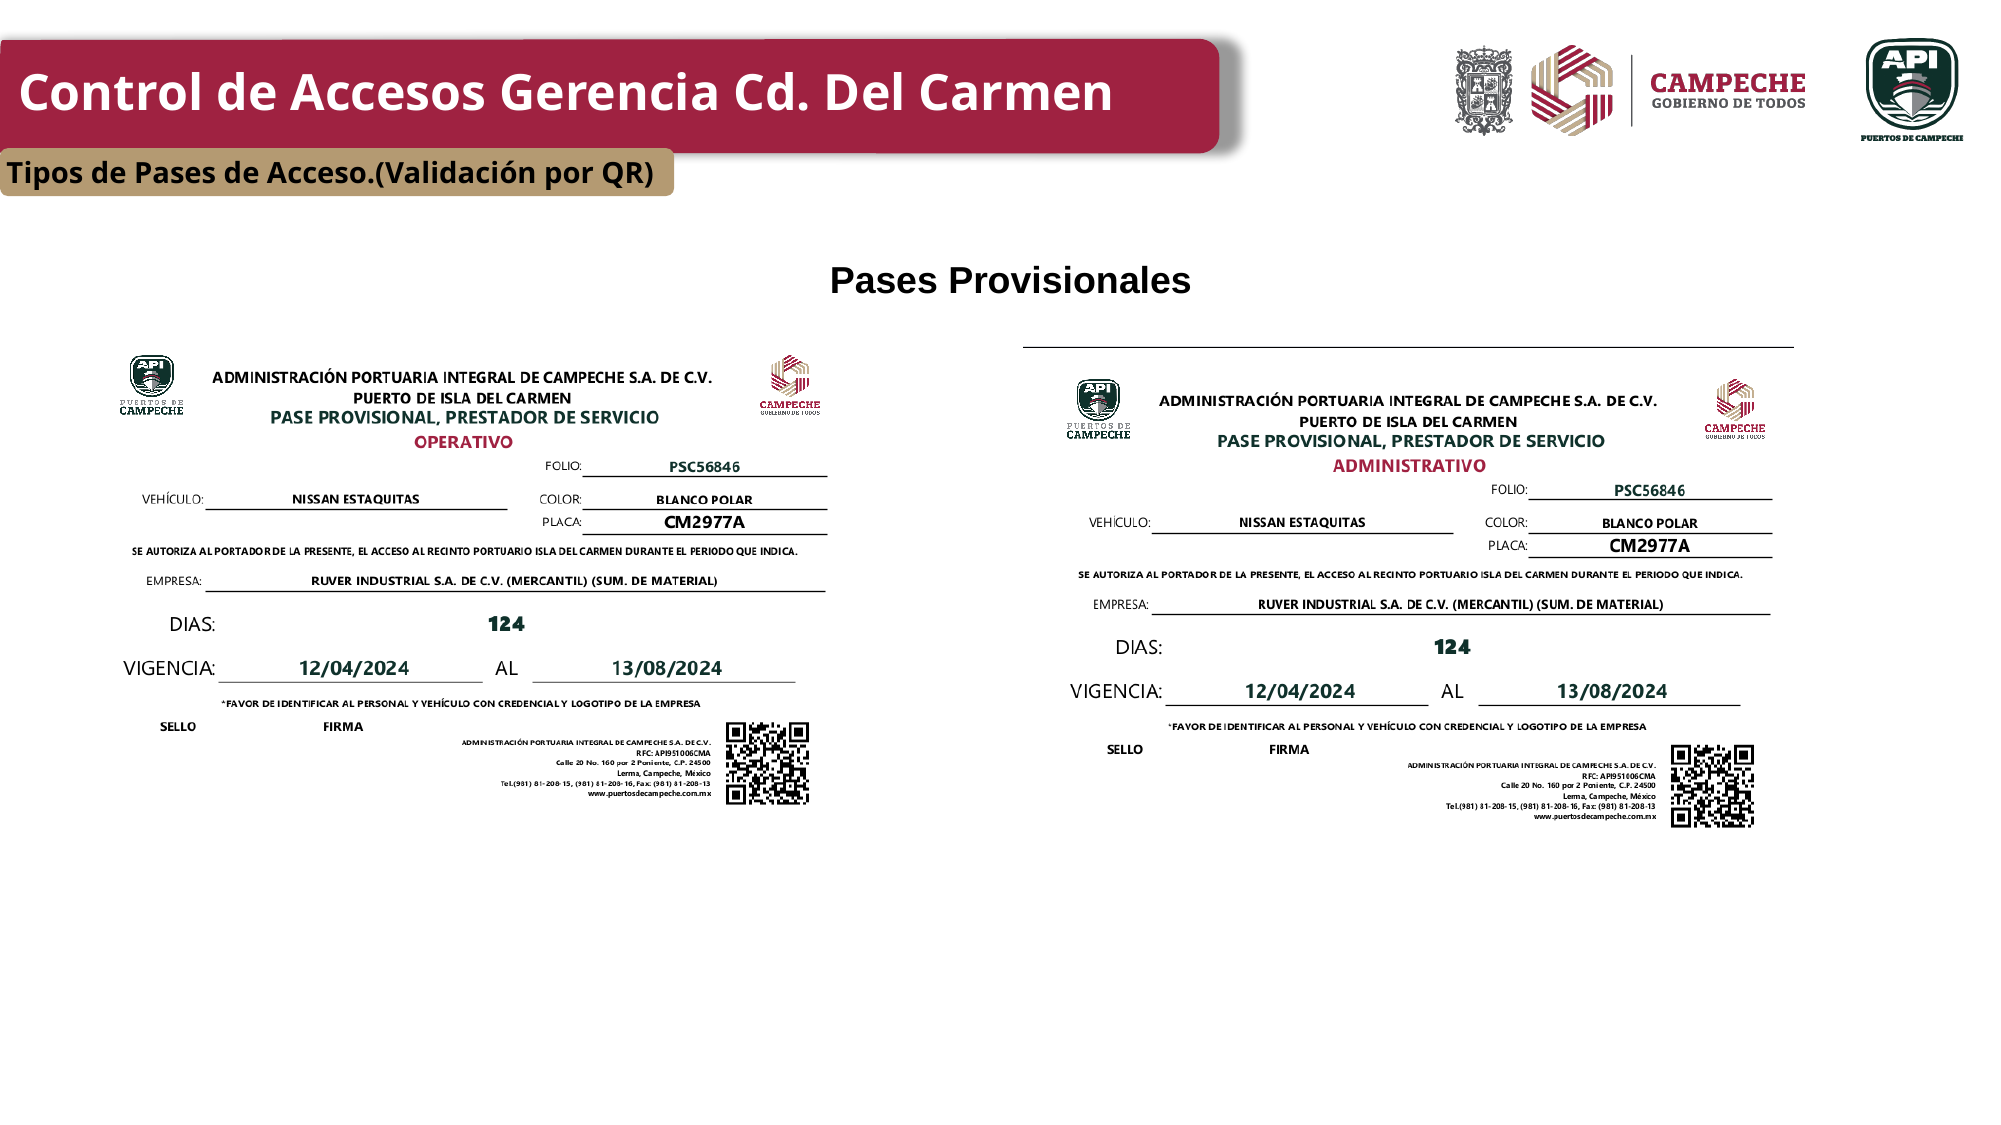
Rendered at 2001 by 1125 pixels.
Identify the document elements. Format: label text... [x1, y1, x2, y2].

picture [77, 323, 850, 922]
text_box Tipos de Pases de Acceso.(Validación por QR) [0, 148, 675, 197]
picture [1861, 38, 1964, 141]
picture [1022, 346, 1795, 877]
text_box Pases Provisionales [815, 248, 1208, 309]
list Control de Accesos Gerencia Cd. Del Carmen [3, 46, 1204, 142]
picture [1455, 45, 1805, 136]
